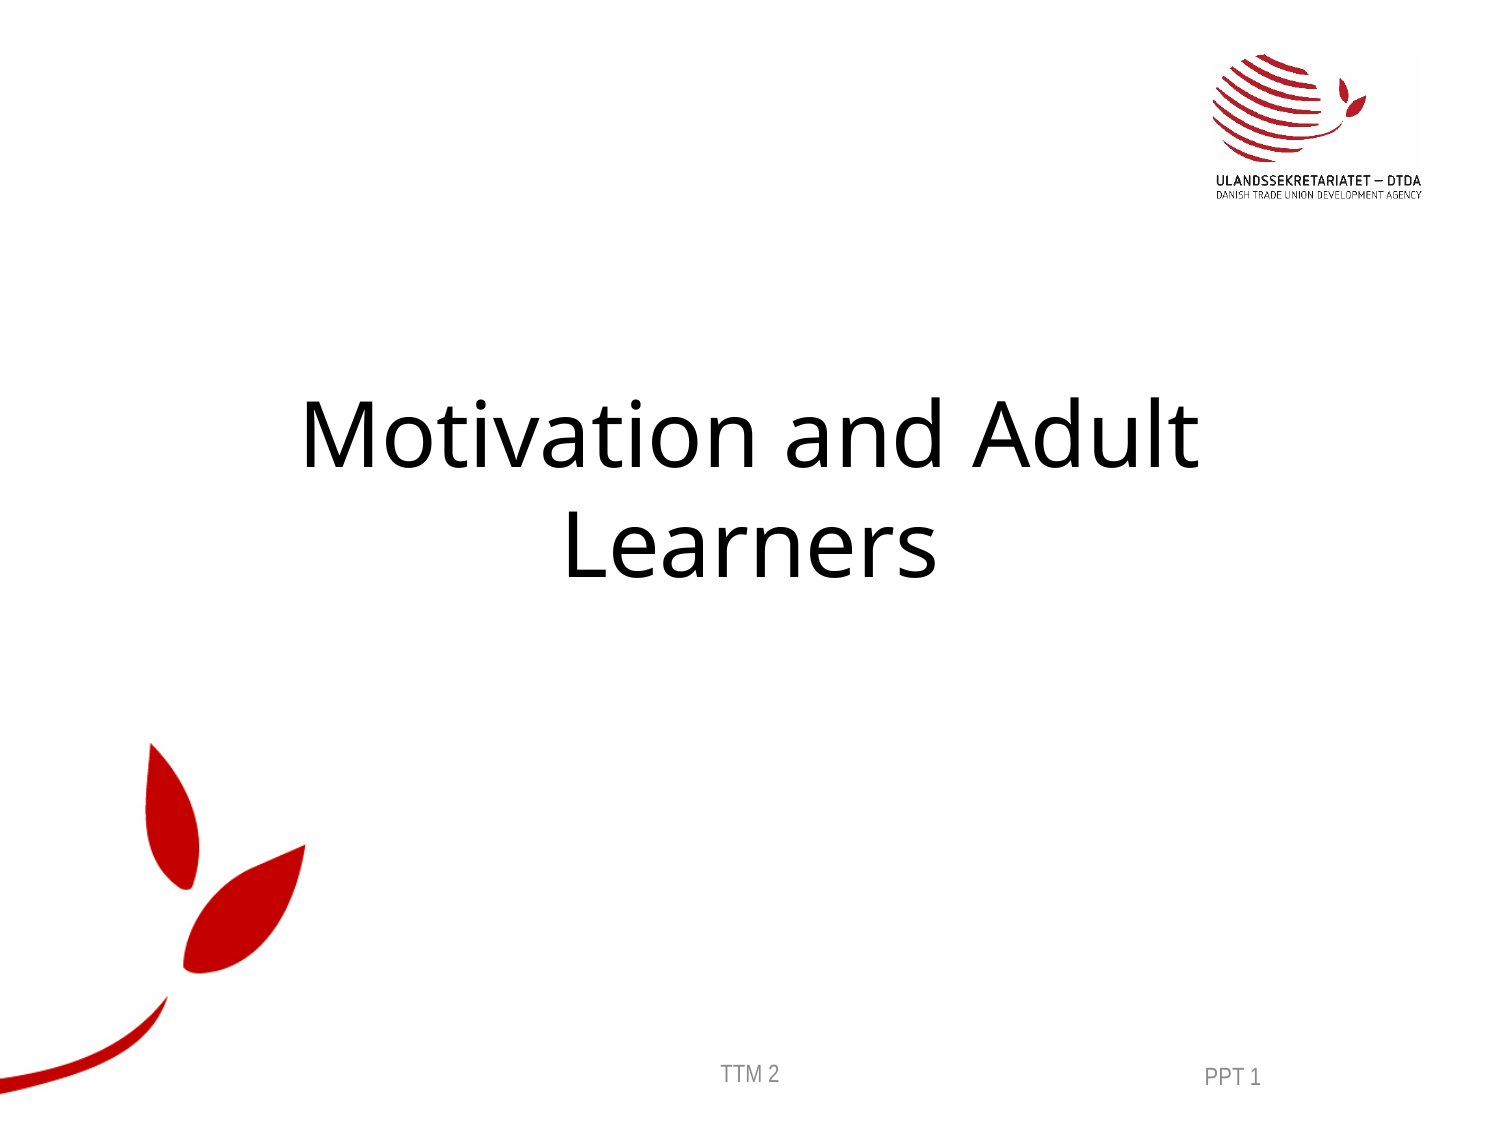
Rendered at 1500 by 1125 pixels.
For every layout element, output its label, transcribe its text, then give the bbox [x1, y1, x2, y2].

title Motivation and Adult Learners [112, 314, 1388, 658]
picture [1212, 54, 1423, 199]
text_box PPT 1 [995, 1045, 1471, 1106]
footer TTM 2 [512, 1042, 988, 1103]
picture [0, 741, 313, 1118]
